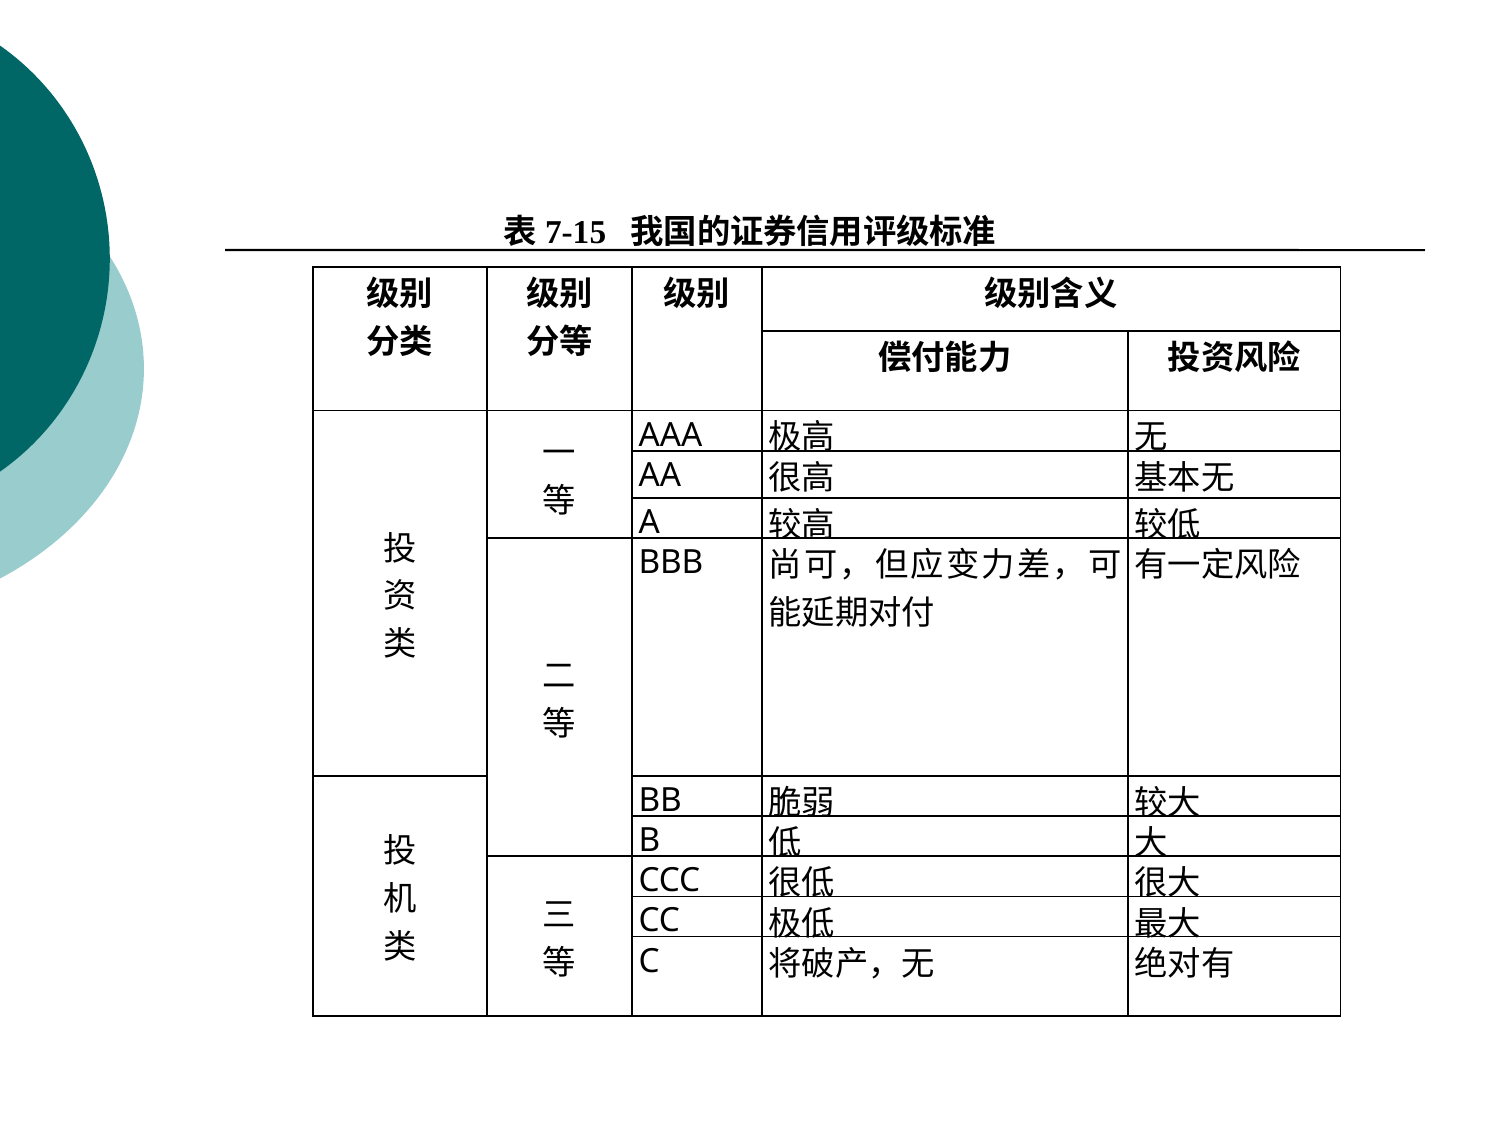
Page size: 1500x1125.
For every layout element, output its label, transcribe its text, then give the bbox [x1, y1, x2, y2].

table_cell 最大 [1129, 897, 1340, 936]
table_header 级别 分等 [488, 268, 631, 410]
table_cell 很大 [1129, 857, 1340, 896]
table_cell B [633, 817, 761, 855]
table_cell A [633, 499, 761, 537]
table_cell 二 等 [488, 539, 631, 855]
table_cell AA [633, 452, 761, 497]
table_cell 脆弱 [763, 777, 1127, 815]
table_cell 极高 [763, 411, 1127, 450]
table_cell 尚可，但应变力差，可能延期对付 [763, 539, 1127, 775]
table_cell 将破产，无 [763, 937, 1127, 1015]
table_cell 一 等 [488, 411, 631, 537]
table_header 级别含义 [763, 268, 1340, 330]
table_cell CC [633, 897, 761, 936]
text_box 表7-15 我国的证券信用评级标准 [488, 202, 1012, 257]
table_header 级别 分类 [314, 268, 486, 410]
table_header 级别 [633, 268, 761, 410]
table_cell 极低 [763, 897, 1127, 936]
table_cell 大 [1129, 817, 1340, 855]
table_cell 较大 [1129, 777, 1340, 815]
table_cell C [633, 937, 761, 1015]
table_cell BBB [633, 539, 761, 775]
table_cell 投 机 类 [314, 777, 486, 1015]
table_cell 很低 [763, 857, 1127, 896]
table_cell AAA [633, 411, 761, 450]
table_cell 很高 [763, 452, 1127, 497]
table_cell 较高 [763, 499, 1127, 537]
table_cell 绝对有 [1129, 937, 1340, 1015]
table_cell BB [633, 777, 761, 815]
table_cell CCC [633, 857, 761, 896]
table_cell 偿付能力 [763, 332, 1127, 410]
table_cell 基本无 [1129, 452, 1340, 497]
table_cell 投 资 类 [314, 411, 486, 775]
table_cell 无 [1129, 411, 1340, 450]
table_cell 投资风险 [1129, 332, 1340, 410]
table_cell 三 等 [488, 857, 631, 1015]
table_cell 较低 [1129, 499, 1340, 537]
table_cell 有一定风险 [1129, 539, 1340, 775]
table_cell 低 [763, 817, 1127, 855]
